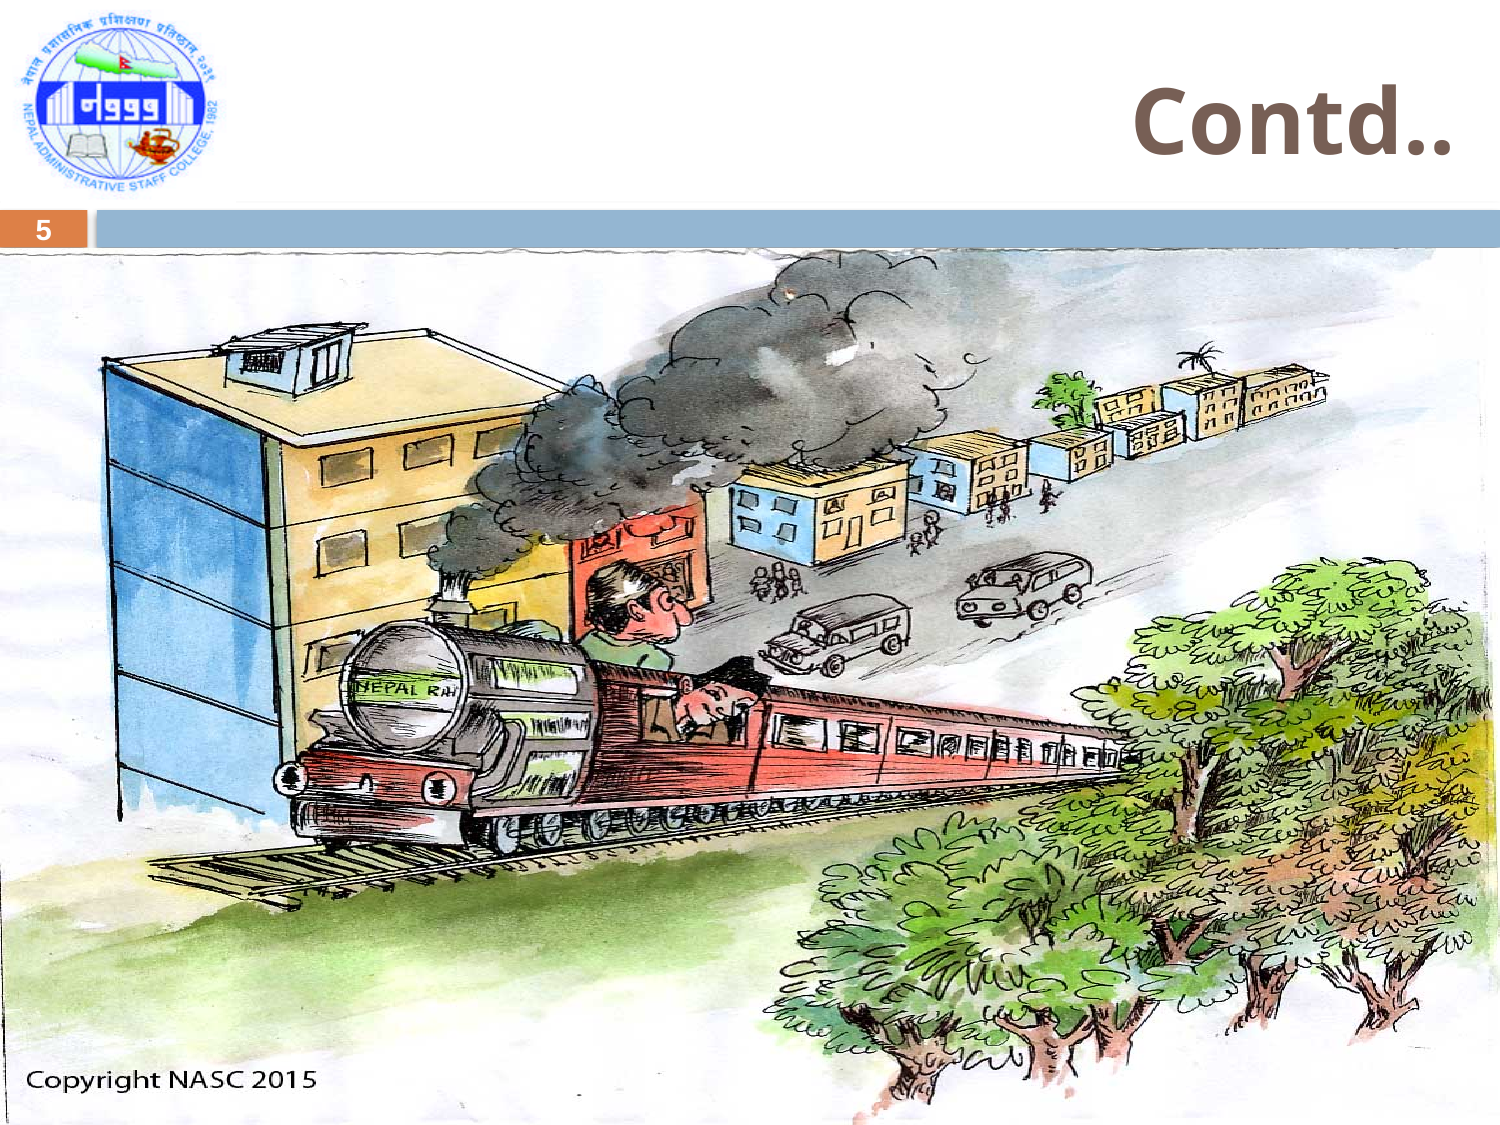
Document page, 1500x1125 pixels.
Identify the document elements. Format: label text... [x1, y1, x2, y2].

slide_number 5 [0, 208, 88, 248]
picture [1, 0, 236, 208]
text_box Contd.. [218, 37, 1471, 200]
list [0, 248, 1500, 1125]
